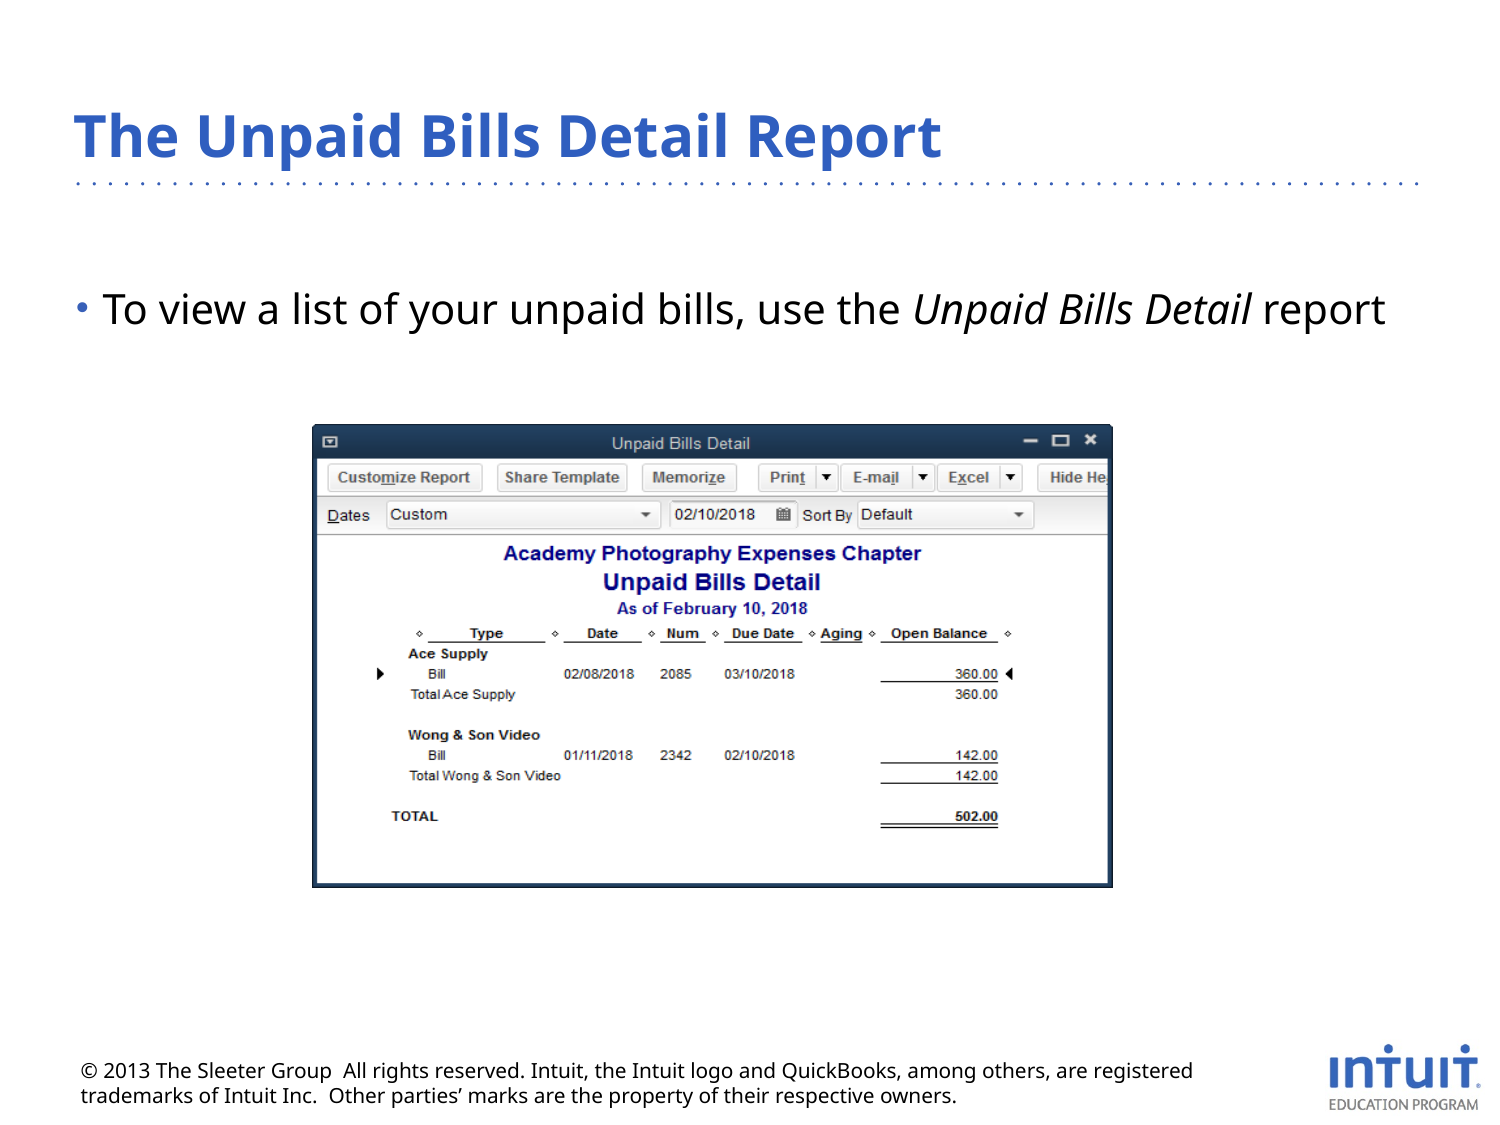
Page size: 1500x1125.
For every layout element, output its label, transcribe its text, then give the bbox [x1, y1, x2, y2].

list To view a list of your unpaid bills, use the Unpaid Bills Detail report [75, 275, 1425, 463]
title The Unpaid Bills Detail Report [73, 62, 1424, 169]
picture [1325, 1039, 1485, 1116]
picture [312, 424, 1113, 888]
